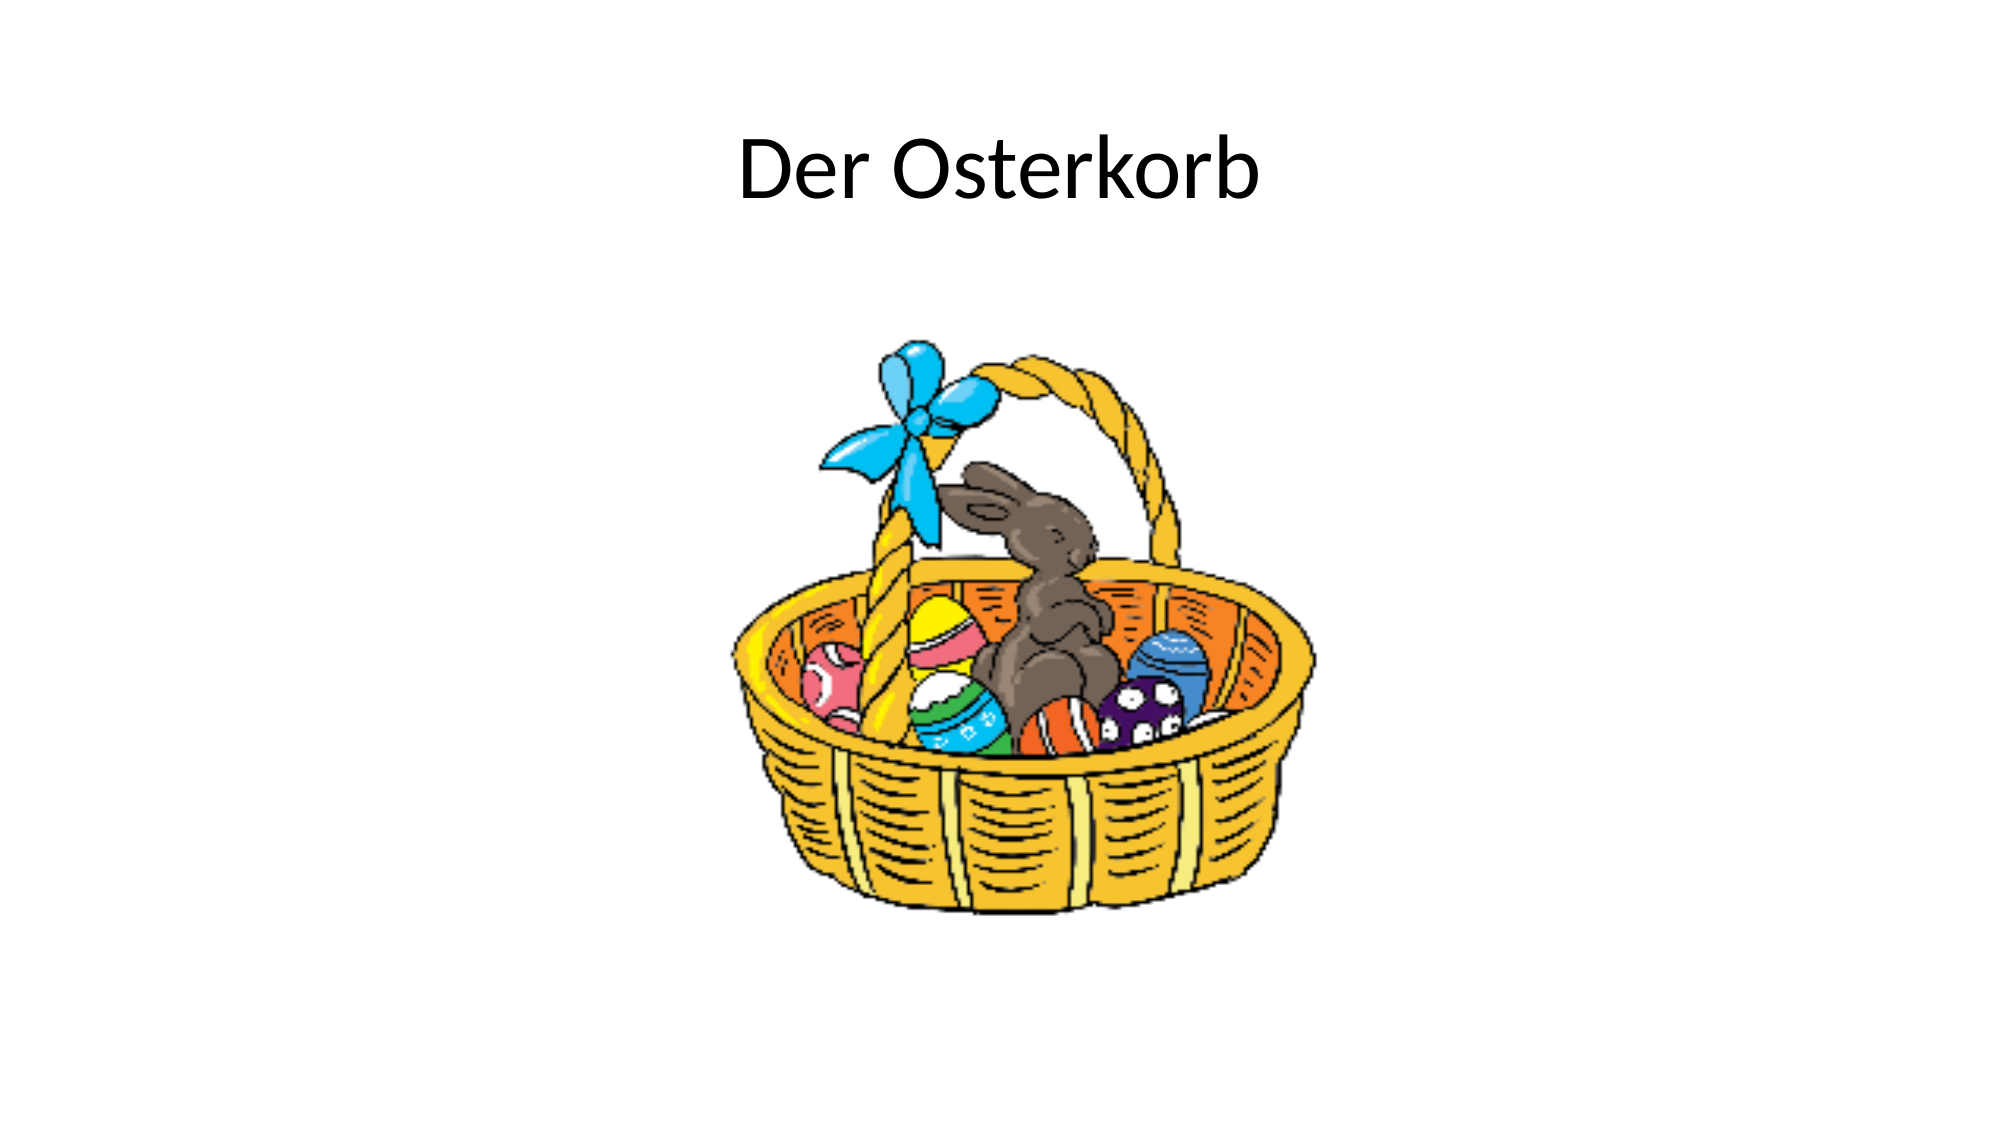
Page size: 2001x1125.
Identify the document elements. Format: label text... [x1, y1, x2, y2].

title Der Osterkorb [137, 59, 1863, 278]
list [662, 319, 1382, 948]
